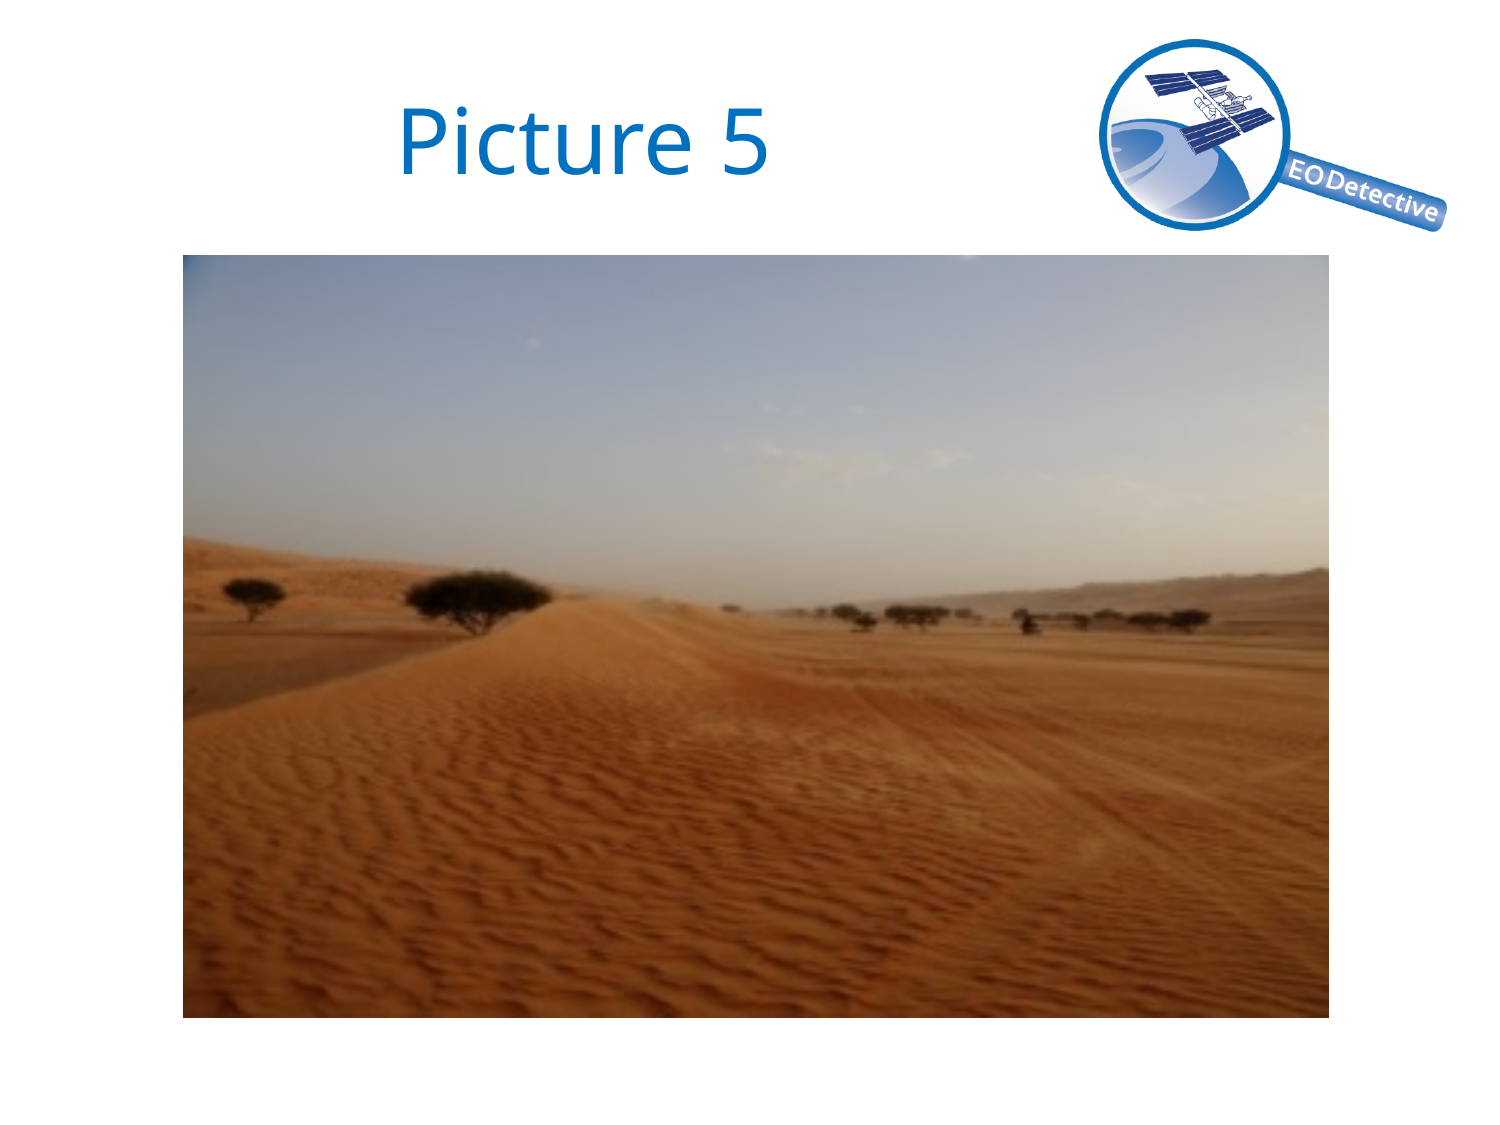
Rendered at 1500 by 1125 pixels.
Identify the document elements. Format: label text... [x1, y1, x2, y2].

picture [1099, 39, 1447, 232]
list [182, 254, 1330, 1019]
title Picture 5 [75, 45, 1093, 232]
